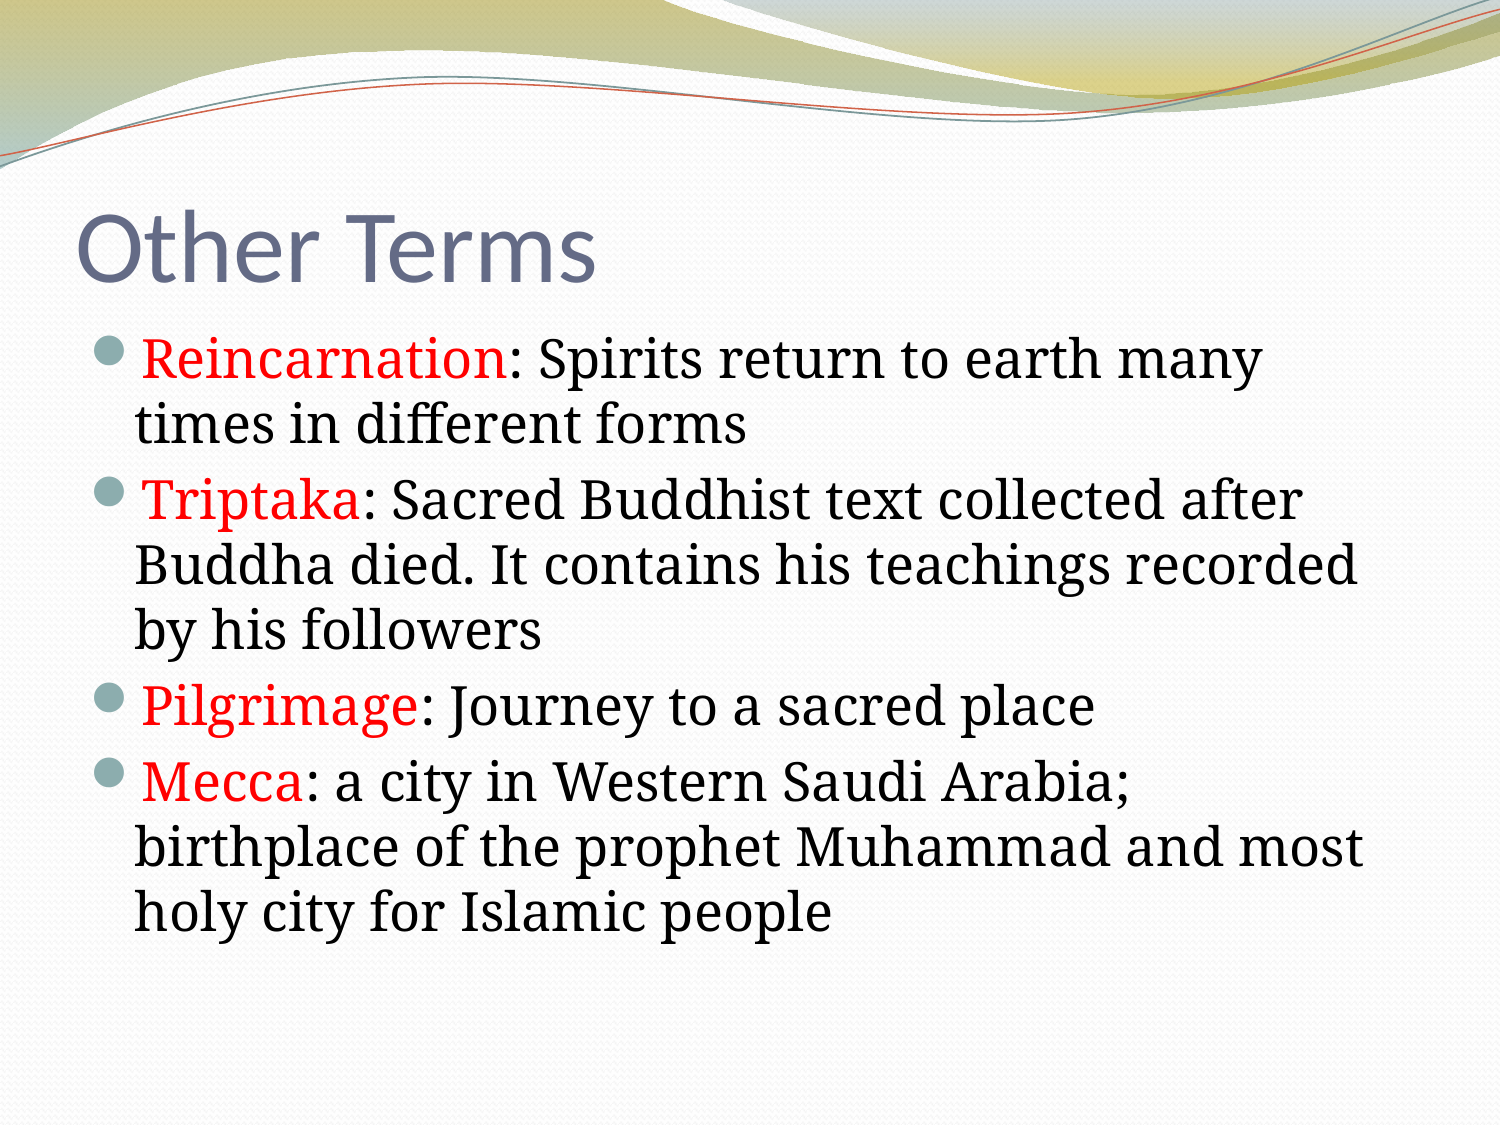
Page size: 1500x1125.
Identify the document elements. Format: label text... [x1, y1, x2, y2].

title Other Terms [75, 115, 1425, 303]
list Reincarnation: Spirits return to earth many times in different forms Triptaka: Sacred Buddhist text collected after Buddha died. It contains his teachings recorded by his followers Pilgrimage: Journey to a sacred place Mecca: a city in Western Saudi Arabia; birthplace of the prophet Muhammad and most holy city for Islamic people [75, 317, 1425, 1038]
